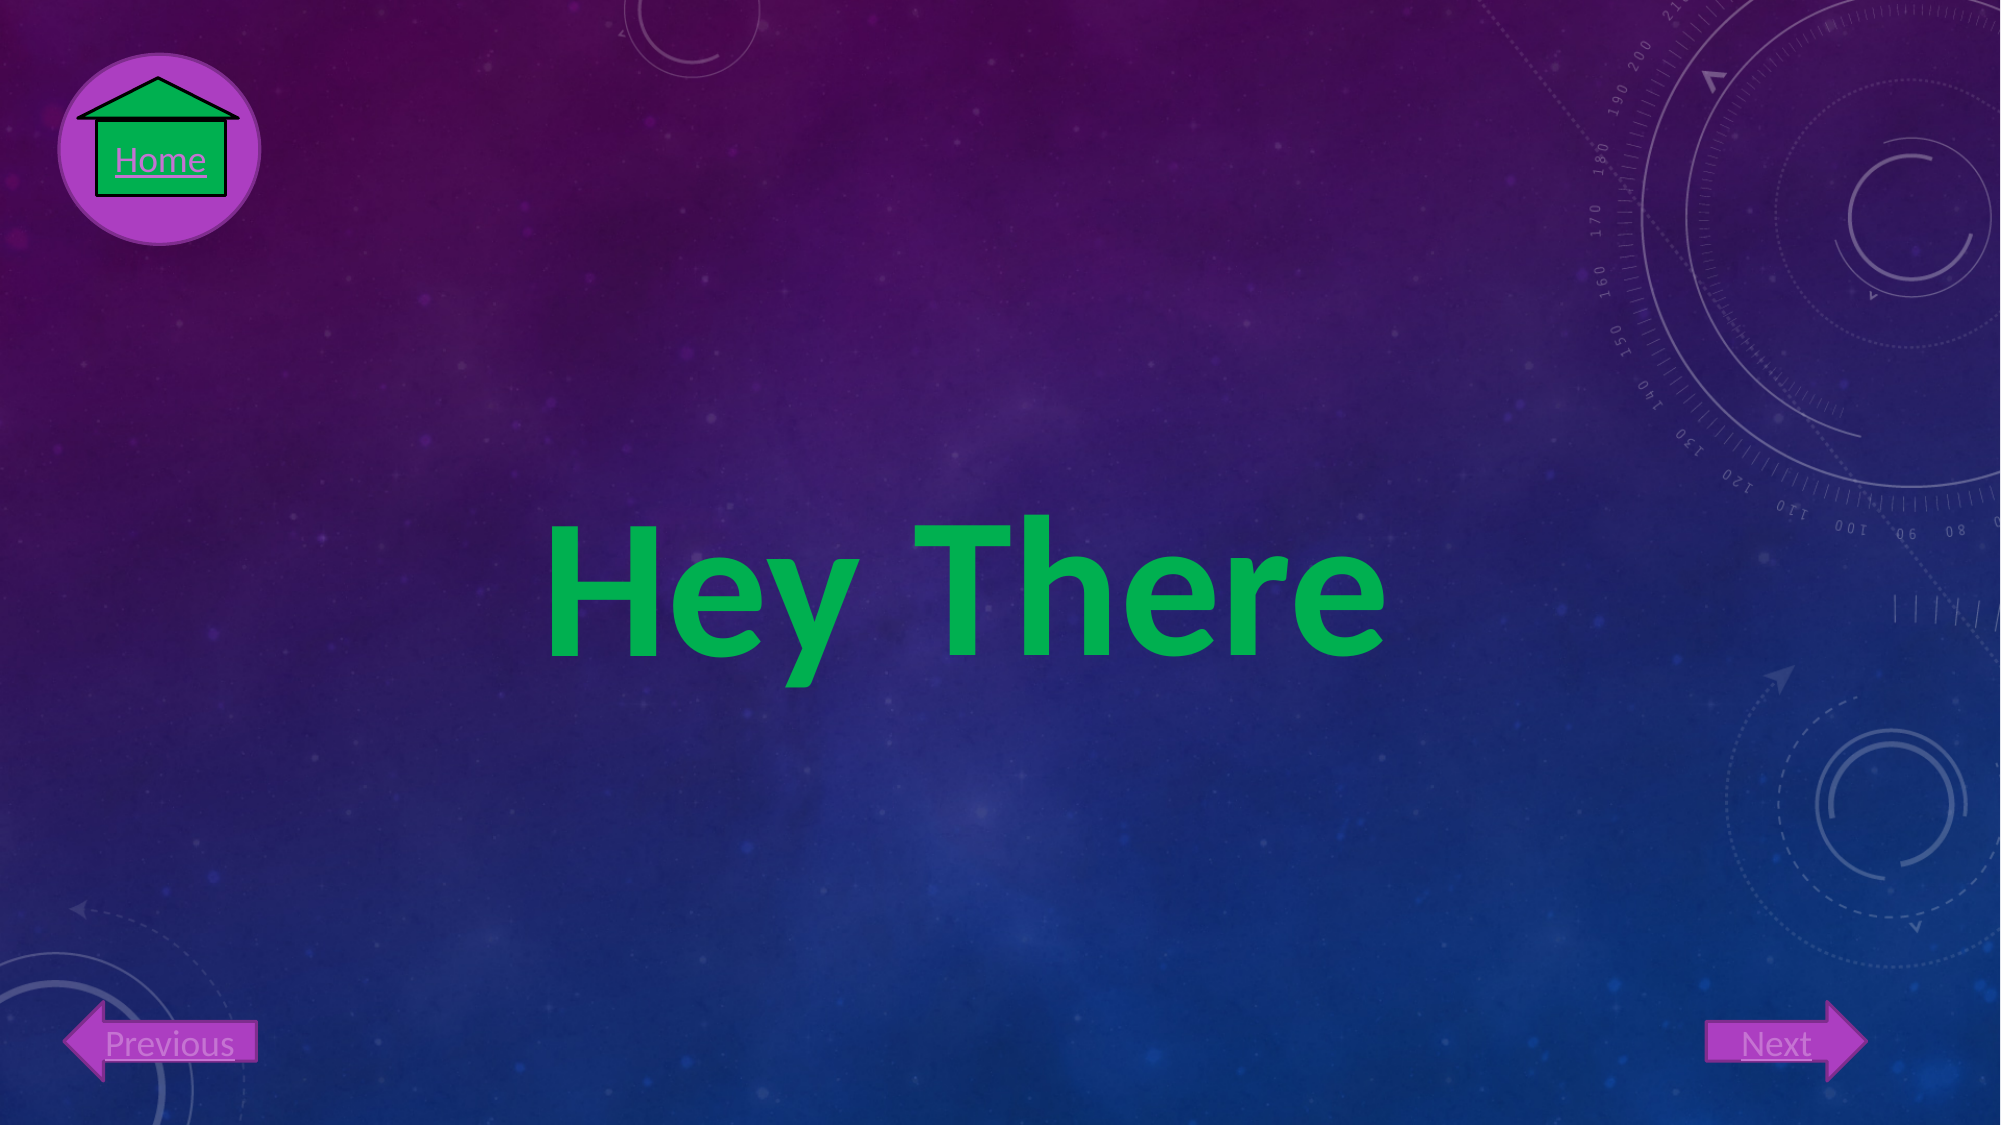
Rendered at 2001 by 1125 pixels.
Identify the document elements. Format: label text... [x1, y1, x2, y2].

picture [0, 0, 2001, 1125]
text_box Previous [62, 1000, 258, 1083]
text_box [57, 52, 262, 246]
text_box [76, 76, 240, 120]
list Hey [526, 277, 941, 877]
text_box Home [95, 120, 227, 197]
text_box Next [1704, 1000, 1868, 1083]
text_box There [889, 447, 1415, 703]
